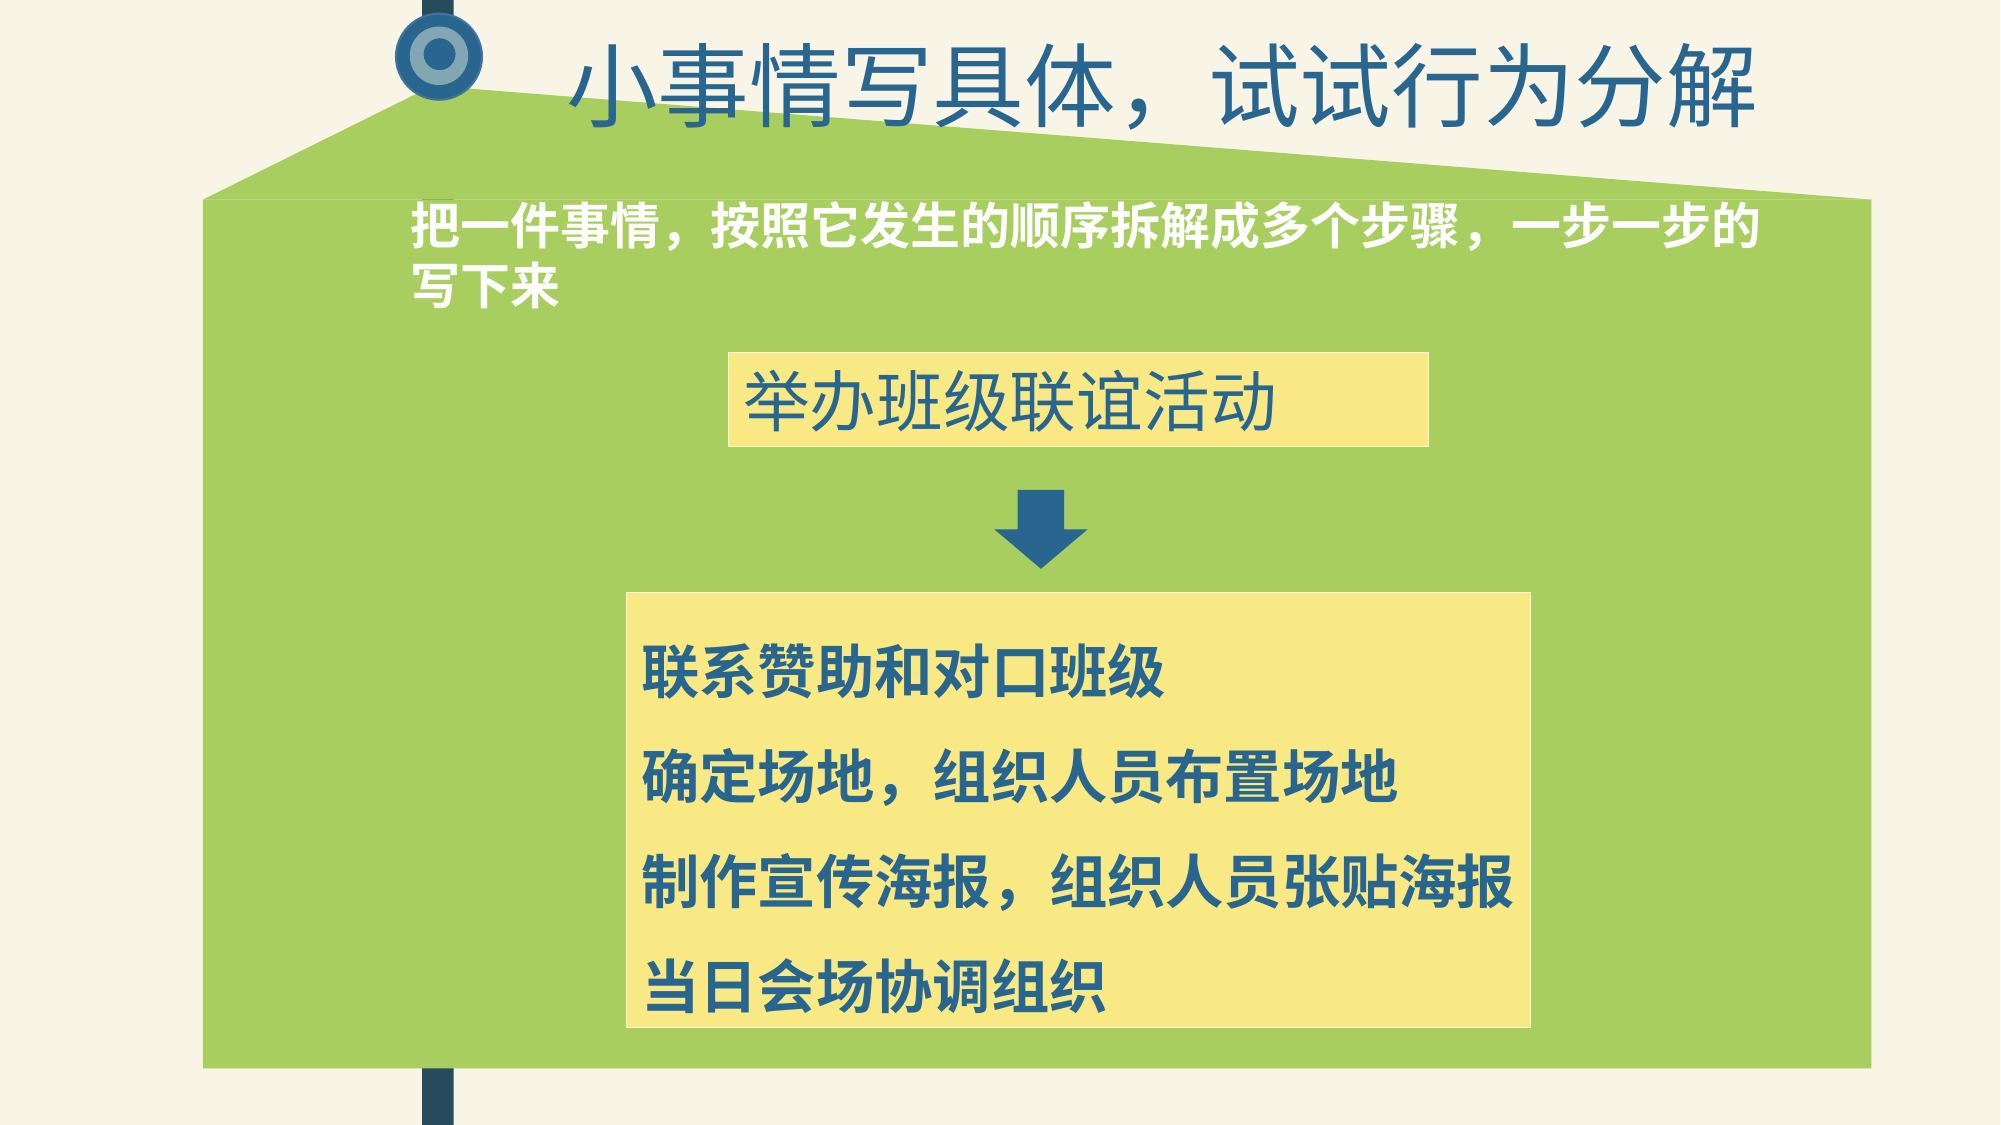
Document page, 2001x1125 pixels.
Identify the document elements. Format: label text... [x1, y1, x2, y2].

text_box 小事情写具体，试试行为分解 [551, 21, 1806, 85]
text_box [202, 85, 1872, 1069]
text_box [395, 13, 482, 100]
text_box [421, 1069, 455, 1125]
text_box [421, 0, 455, 13]
